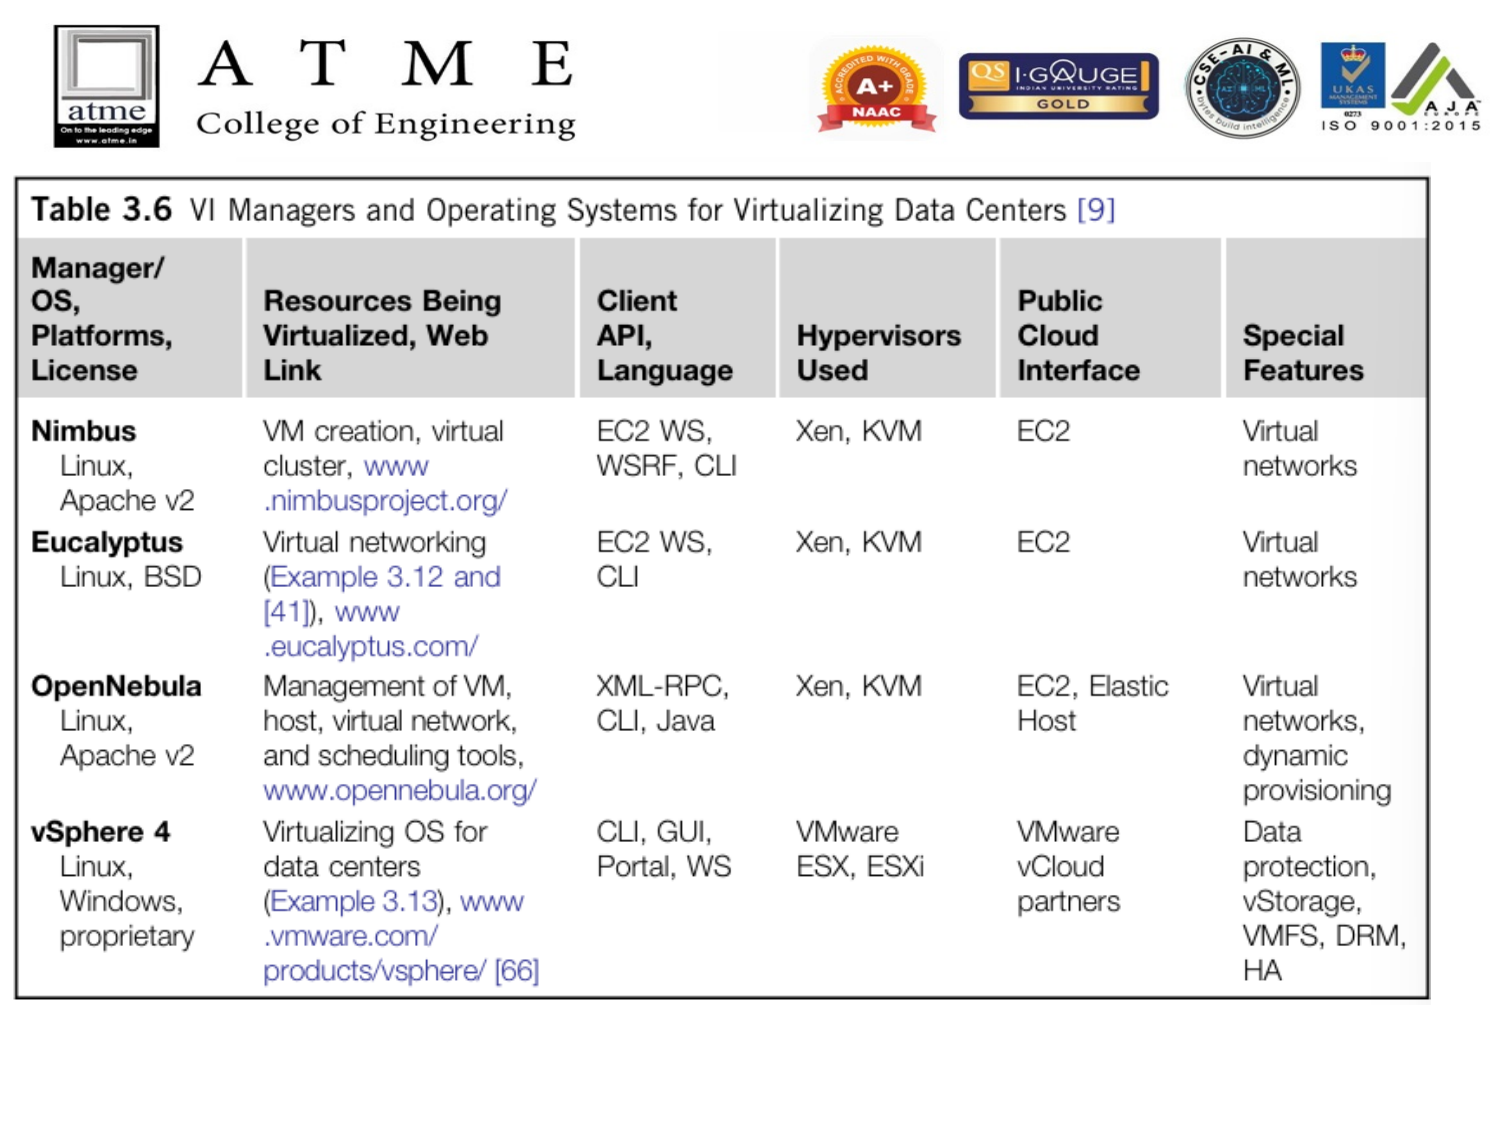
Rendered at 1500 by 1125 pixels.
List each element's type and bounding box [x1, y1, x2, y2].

picture [0, 0, 1500, 1005]
